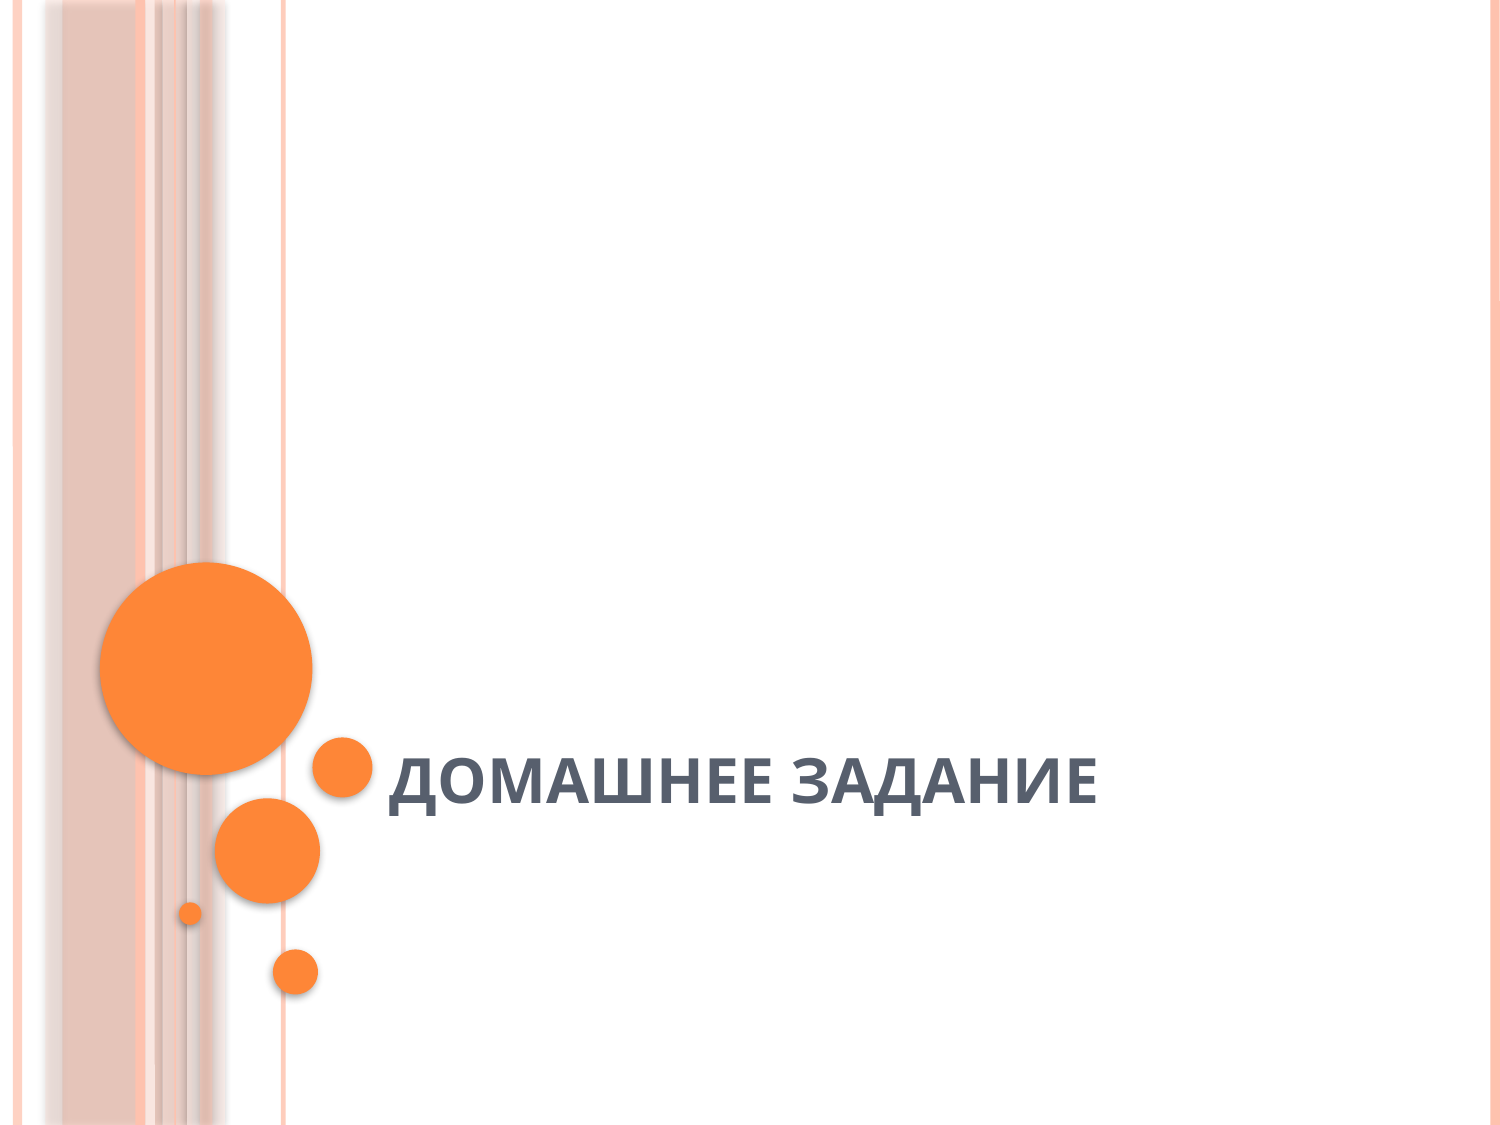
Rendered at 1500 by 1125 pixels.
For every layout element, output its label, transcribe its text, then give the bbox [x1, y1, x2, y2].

title Домашнее задание [375, 512, 1388, 824]
